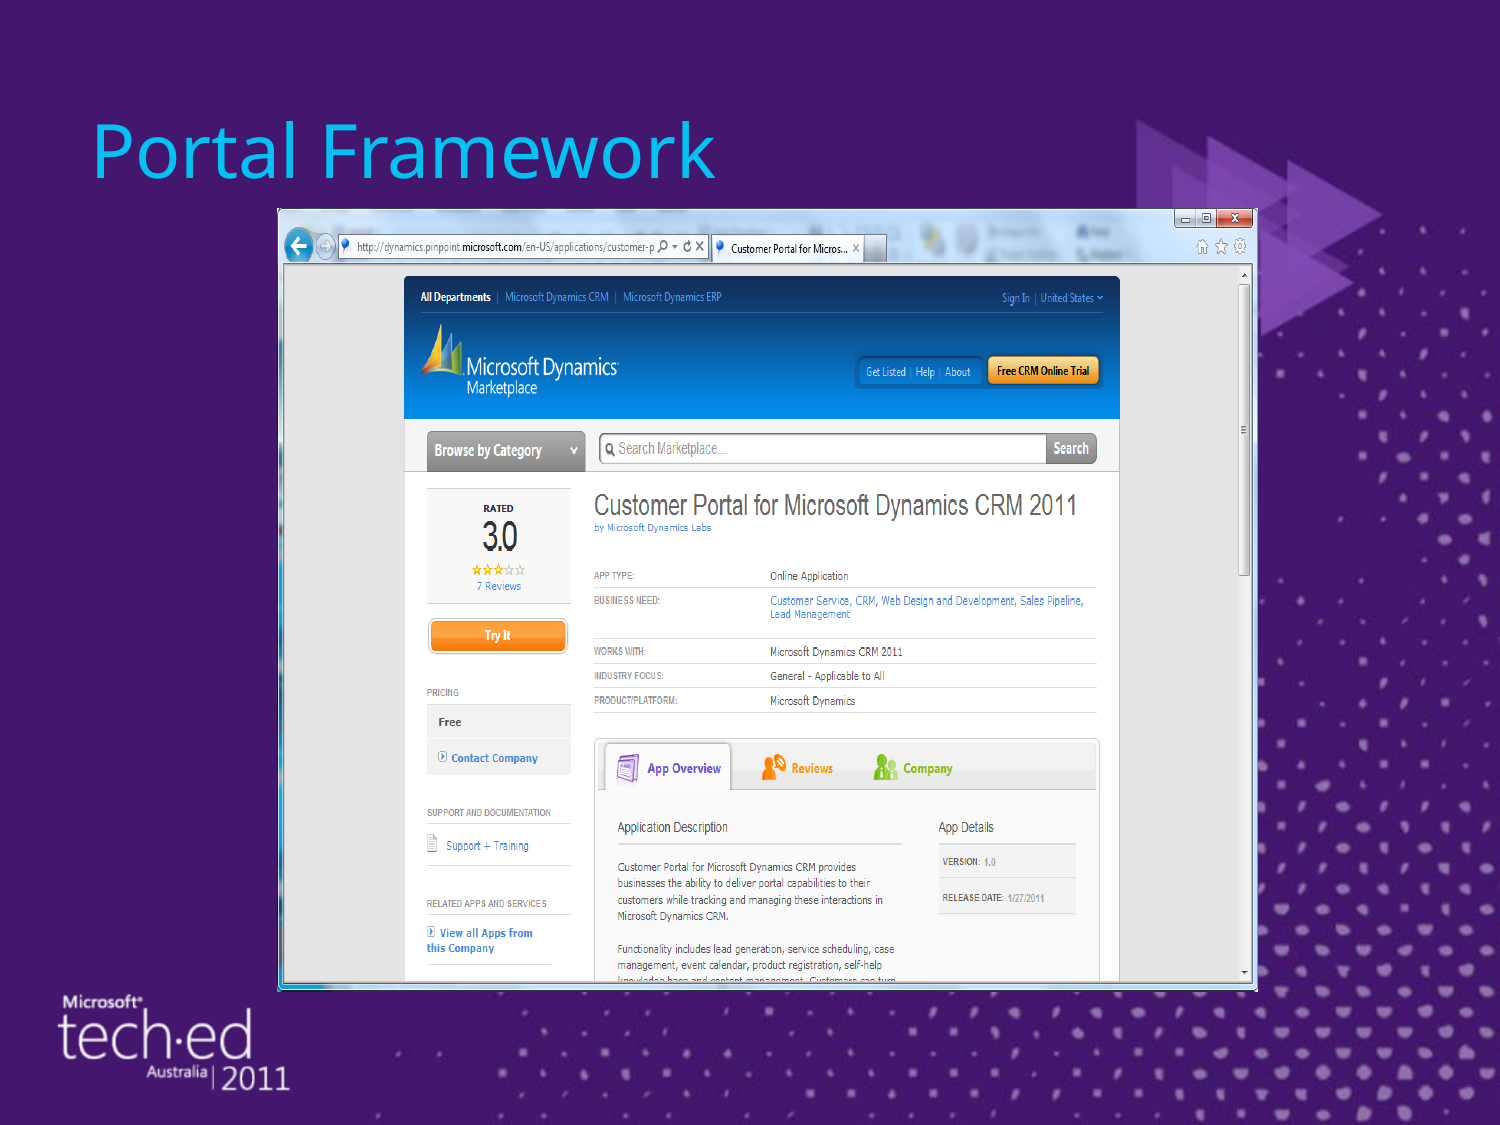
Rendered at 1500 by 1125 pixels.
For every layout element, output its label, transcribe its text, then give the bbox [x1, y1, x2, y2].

title Portal Framework [75, 54, 1425, 243]
picture [0, 0, 1500, 1125]
